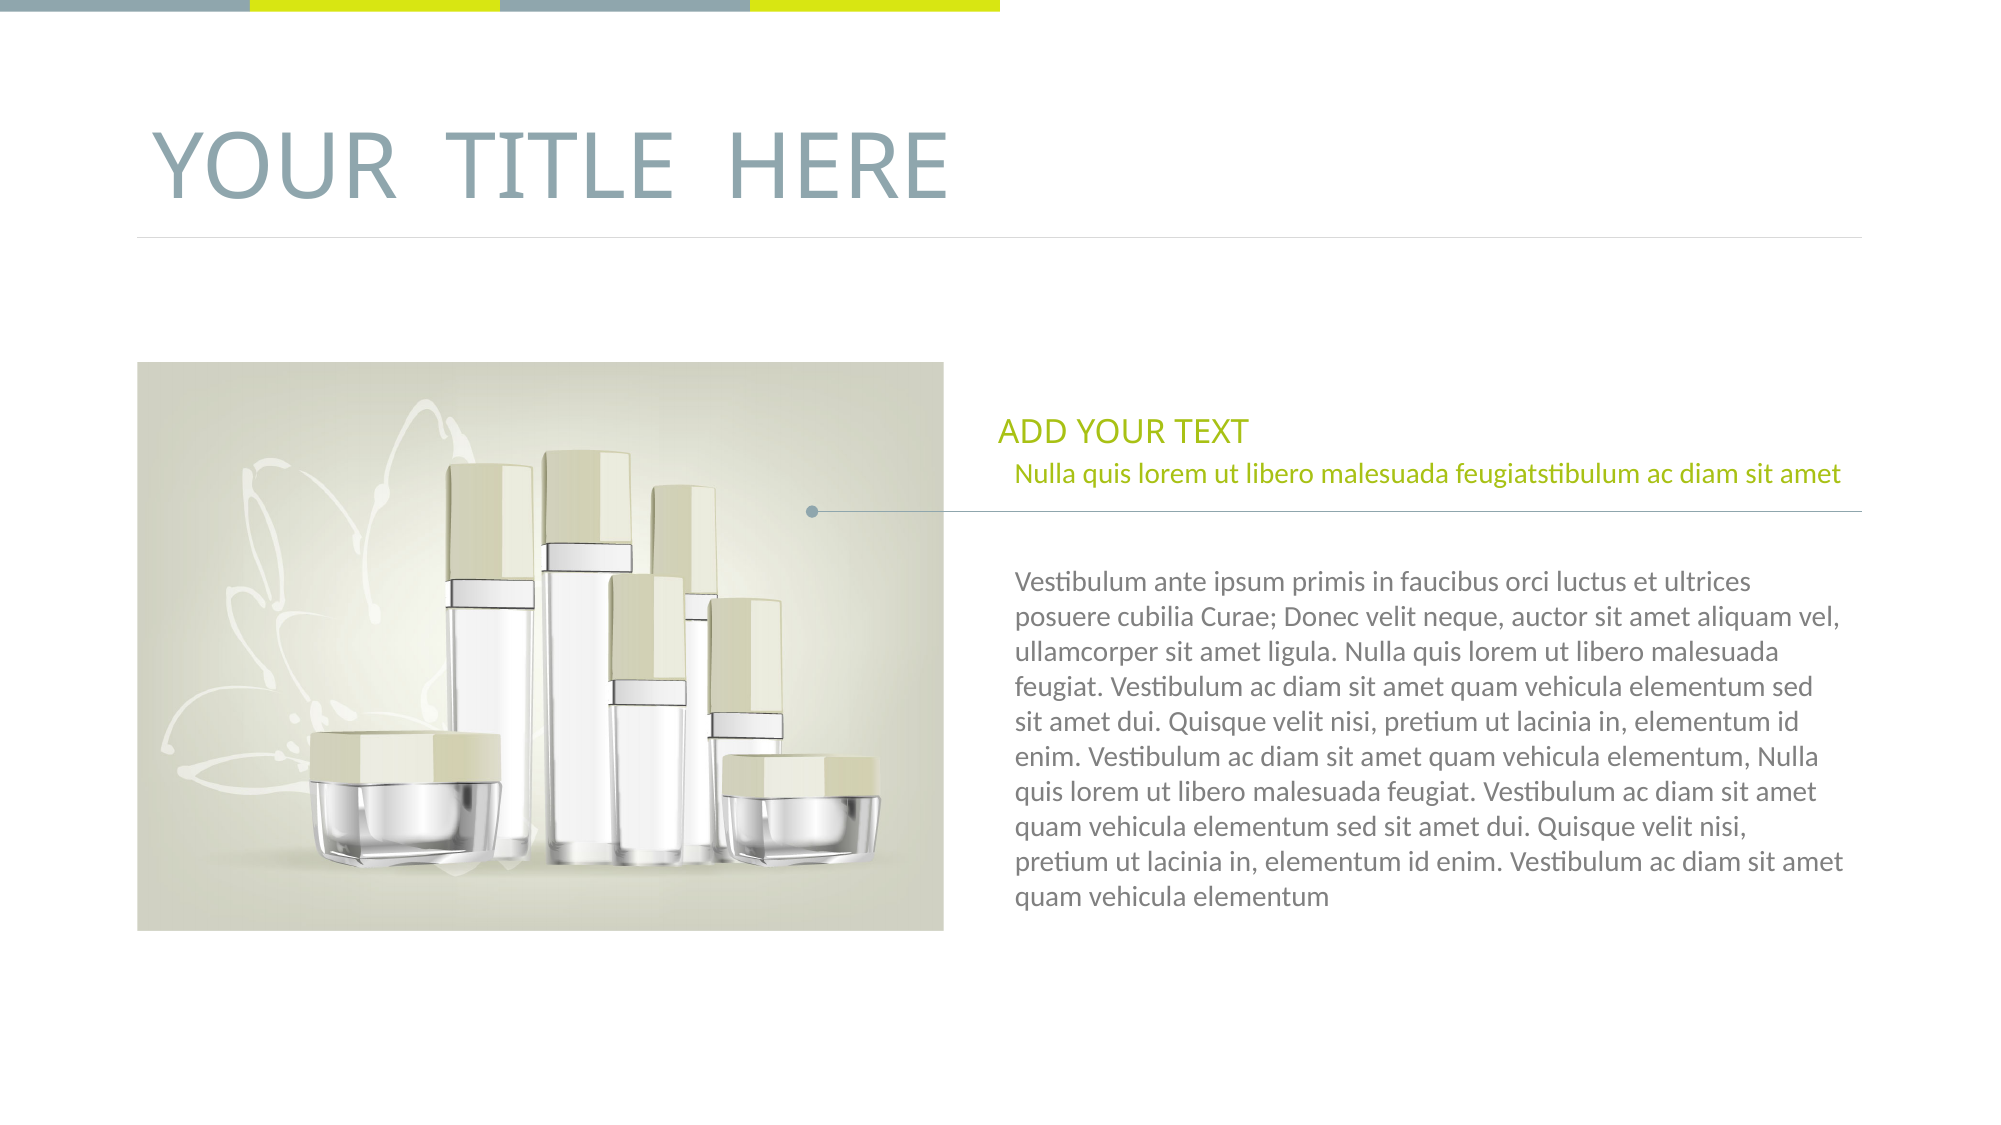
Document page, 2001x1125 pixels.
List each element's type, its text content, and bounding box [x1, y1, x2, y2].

text_box ADD YOUR TEXT [983, 403, 1265, 458]
text_box Vestibulum ante ipsum primis in faucibus orci luctus et ultrices posuere cubilia Curae; Donec velit neque, auctor sit amet aliquam vel, ullamcorper sit amet ligula. Nulla quis lorem ut libero malesuada feugiat. Vestibulum ac diam sit amet quam vehicula elementum sed sit amet dui. Quisque velit nisi, pretium ut lacinia in, elementum id enim. Vestibulum ac diam sit amet quam vehicula elementum, Nulla quis lorem ut libero malesuada feugiat. Vestibulum ac diam sit amet quam vehicula elementum sed sit amet dui. Quisque velit nisi, pretium ut lacinia in, elementum id enim. Vestibulum ac diam sit amet quam vehicula elementum [999, 555, 1863, 920]
title YOUR TITLE HERE [137, 59, 1863, 278]
text_box [136, 362, 945, 932]
text_box Nulla quis lorem ut libero malesuada feugiatstibulum ac diam sit amet [999, 446, 1911, 497]
